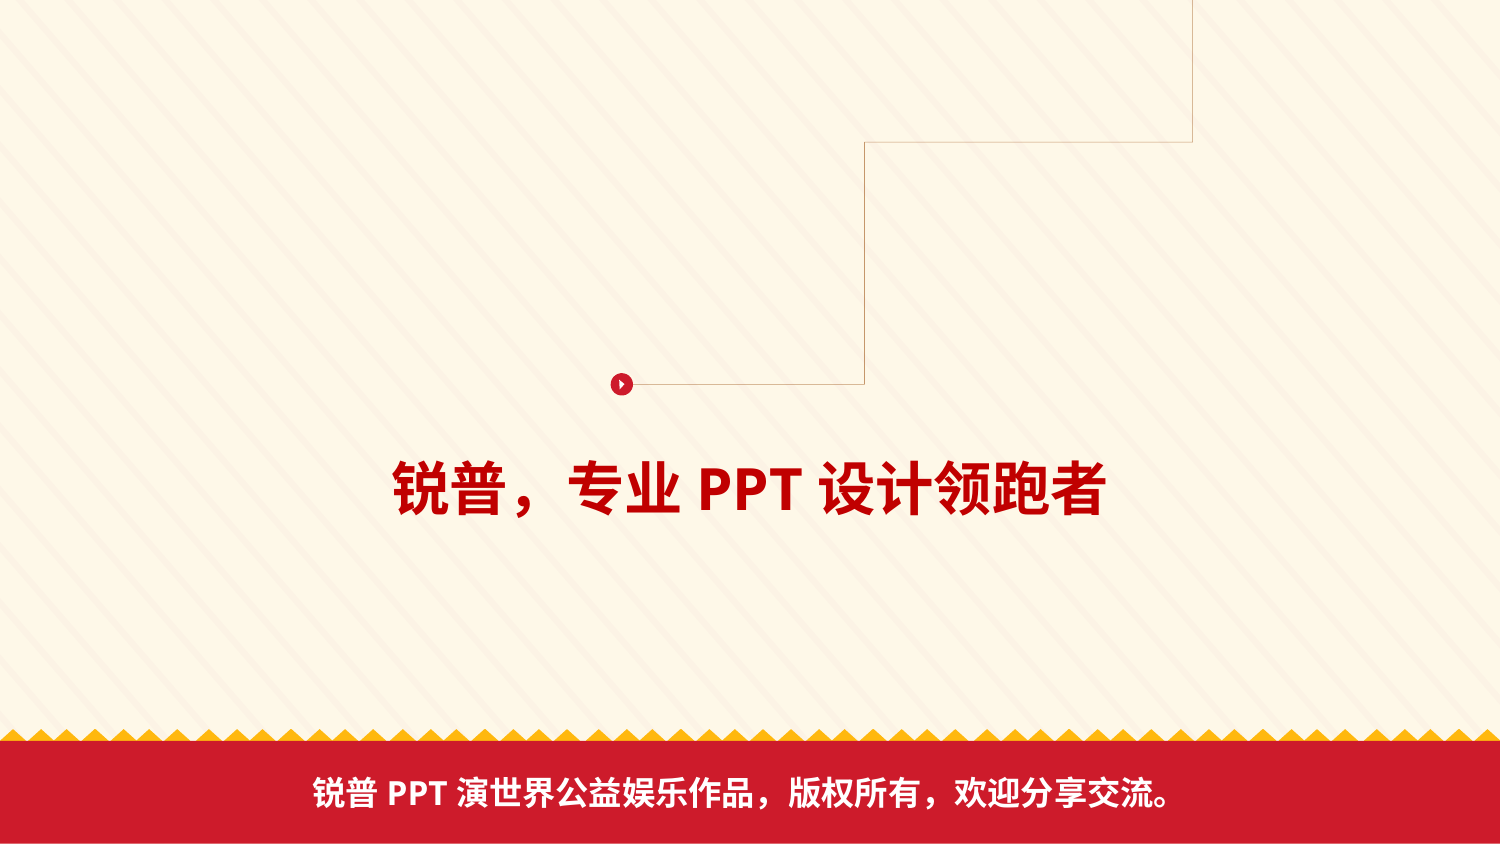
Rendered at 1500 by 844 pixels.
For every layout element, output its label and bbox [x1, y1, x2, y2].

text_box [610, 372, 634, 396]
text_box [0, 0, 1500, 728]
text_box [0, 728, 1500, 741]
text_box [0, 748, 1500, 844]
